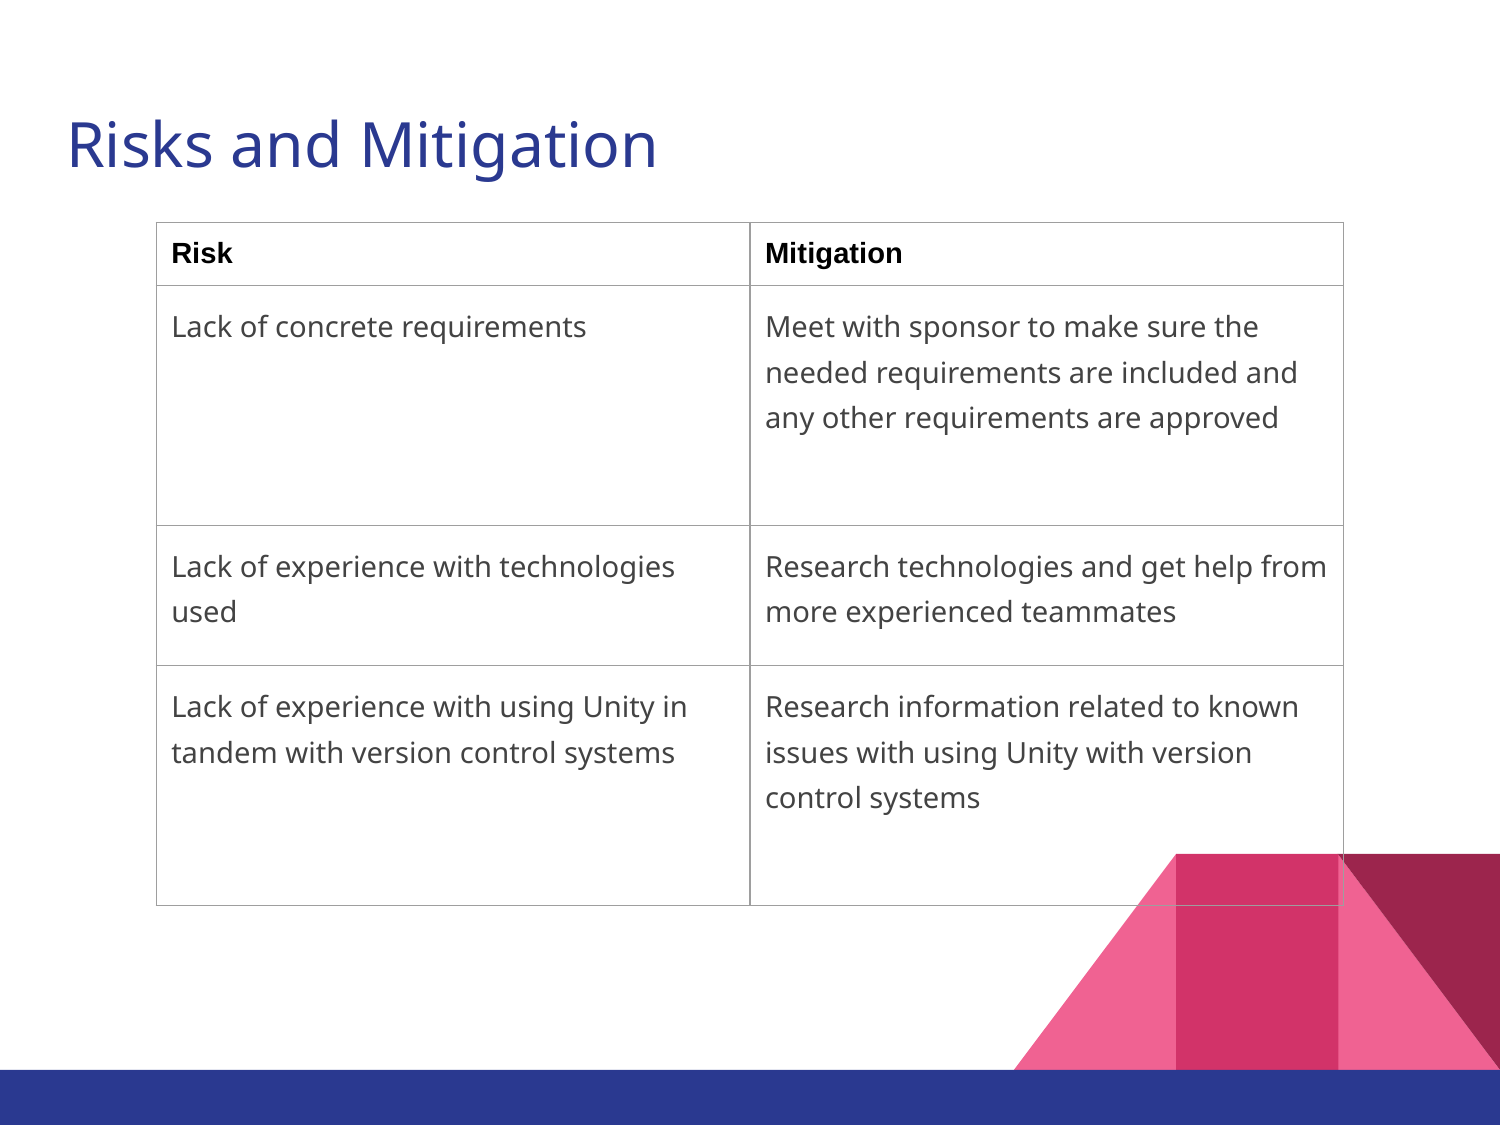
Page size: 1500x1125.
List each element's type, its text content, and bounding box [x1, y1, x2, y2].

table_cell Meet with sponsor to make sure the needed requirements are included and any other requirements are approved [751, 286, 1343, 525]
table_cell Lack of experience with using Unity in tandem with version control systems [157, 666, 749, 905]
table_cell Research information related to known issues with using Unity with version control systems [751, 666, 1343, 905]
title Risks and Mitigation [51, 89, 1449, 223]
table_header Risk [157, 223, 749, 285]
table_cell Lack of experience with technologies used [157, 526, 749, 665]
table_header Mitigation [751, 223, 1343, 285]
table_cell Research technologies and get help from more experienced teammates [751, 526, 1343, 665]
table_cell Lack of concrete requirements [157, 286, 749, 525]
